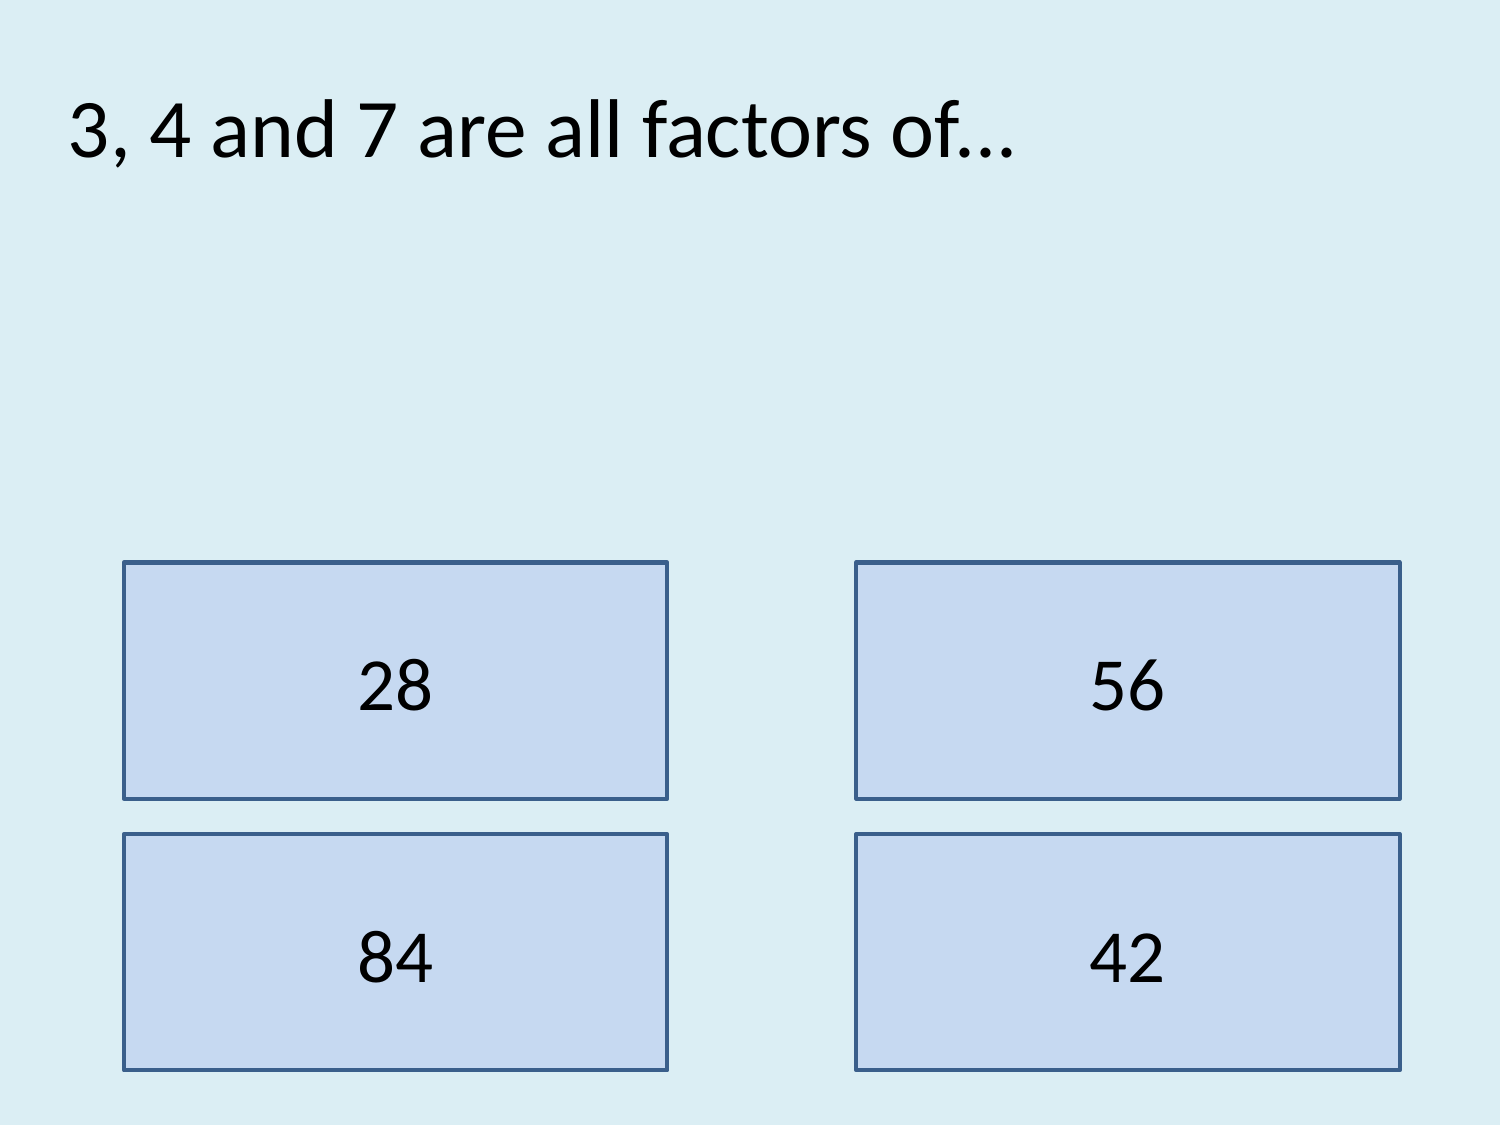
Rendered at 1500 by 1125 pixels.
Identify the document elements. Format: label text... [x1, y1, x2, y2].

text_box 84 [122, 832, 669, 1072]
text_box 3, 4 and 7 are all factors of... [53, 66, 1424, 182]
text_box 42 [854, 832, 1402, 1072]
text_box 56 [854, 560, 1402, 801]
text_box 28 [122, 560, 669, 801]
